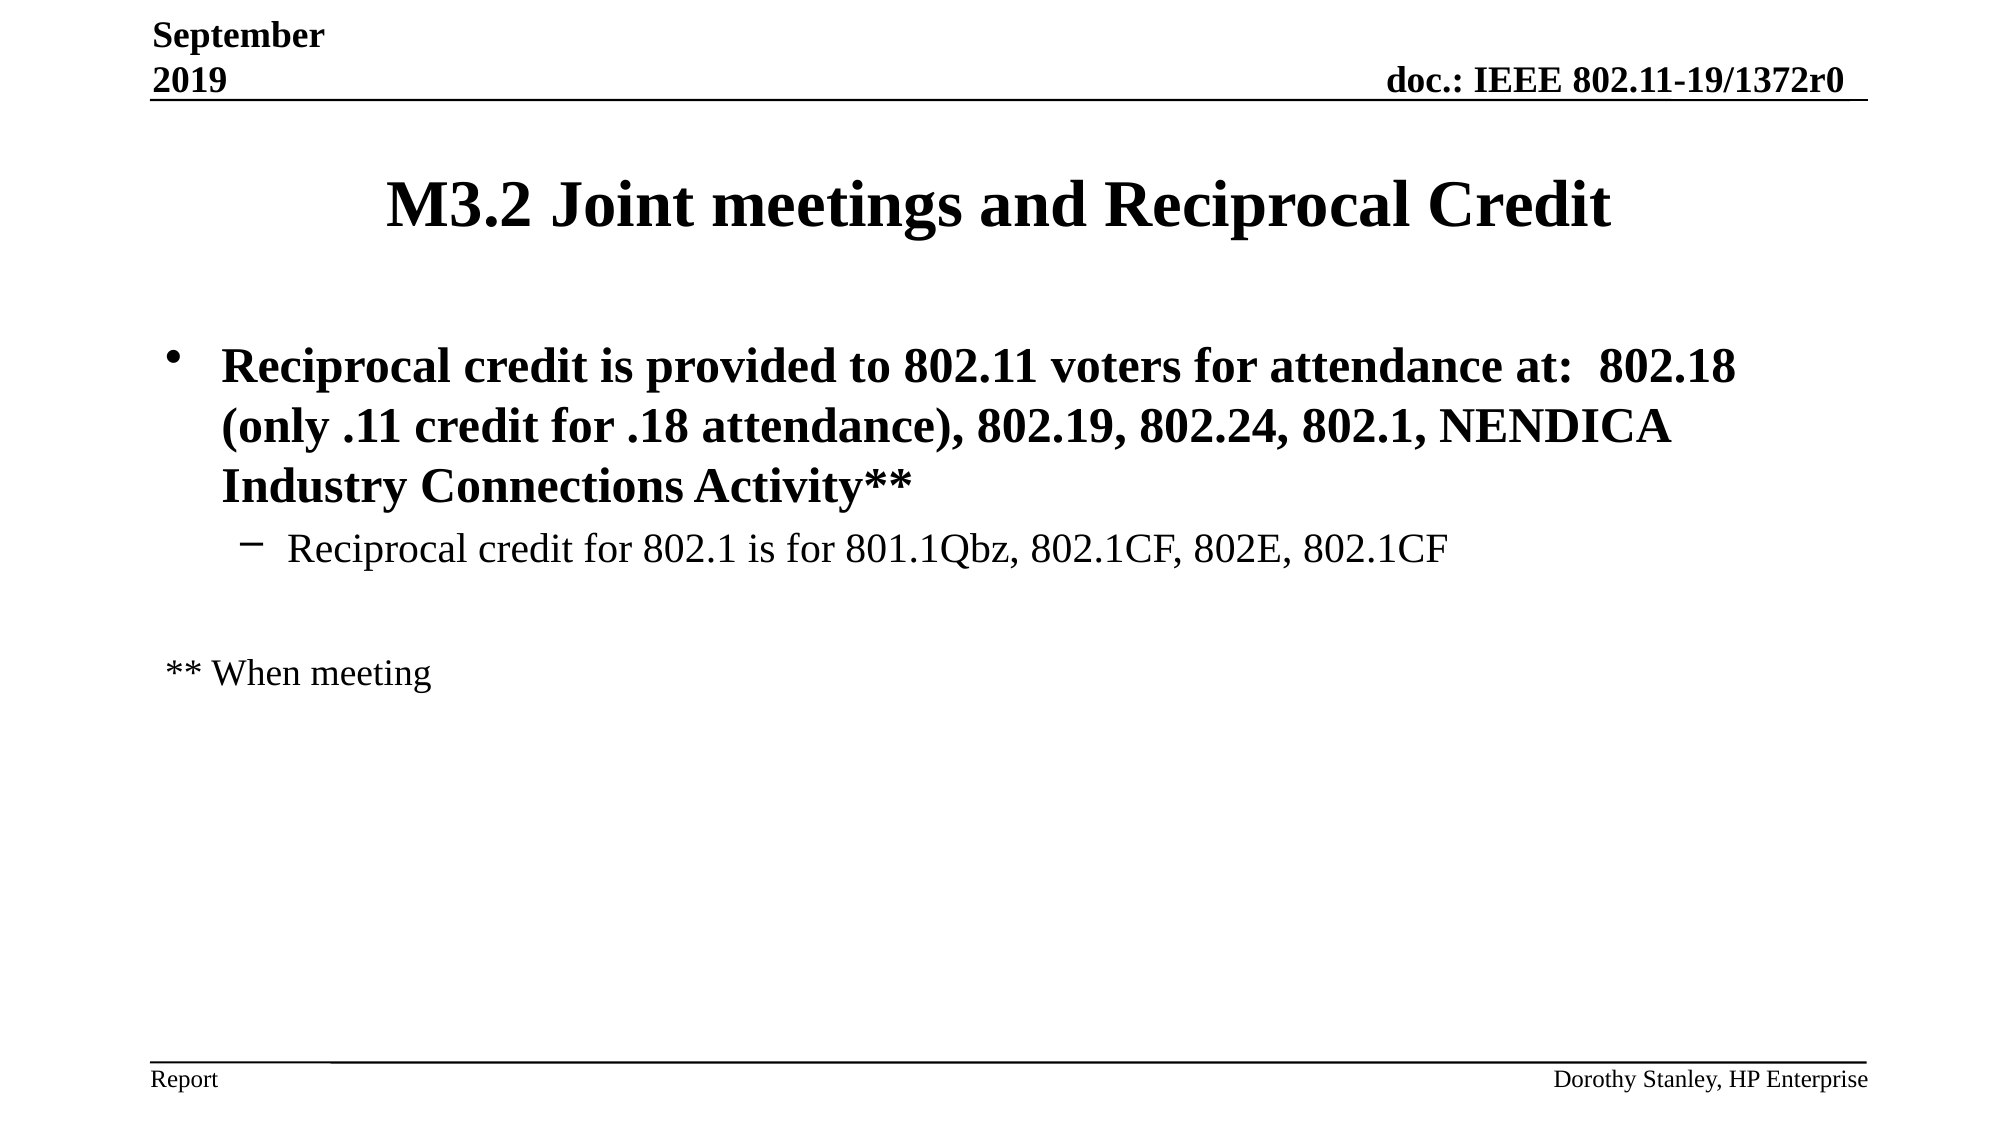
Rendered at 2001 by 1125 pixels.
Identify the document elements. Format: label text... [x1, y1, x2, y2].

footer Dorothy Stanley, HP Enterprise [1512, 1061, 1869, 1093]
title M3.2 Joint meetings and Reciprocal Credit [150, 112, 1850, 288]
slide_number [152, 54, 406, 101]
list Reciprocal credit is provided to 802.11 voters for attendance at: 802.18 (only .11 credit for .18 attendance), 802.19, 802.24, 802.1, NENDICA Industry Connections Activity** Reciprocal credit for 802.1 is for 801.1Qbz, 802.1CF, 802E, 802.1CF ** When meeting [150, 324, 1850, 1000]
